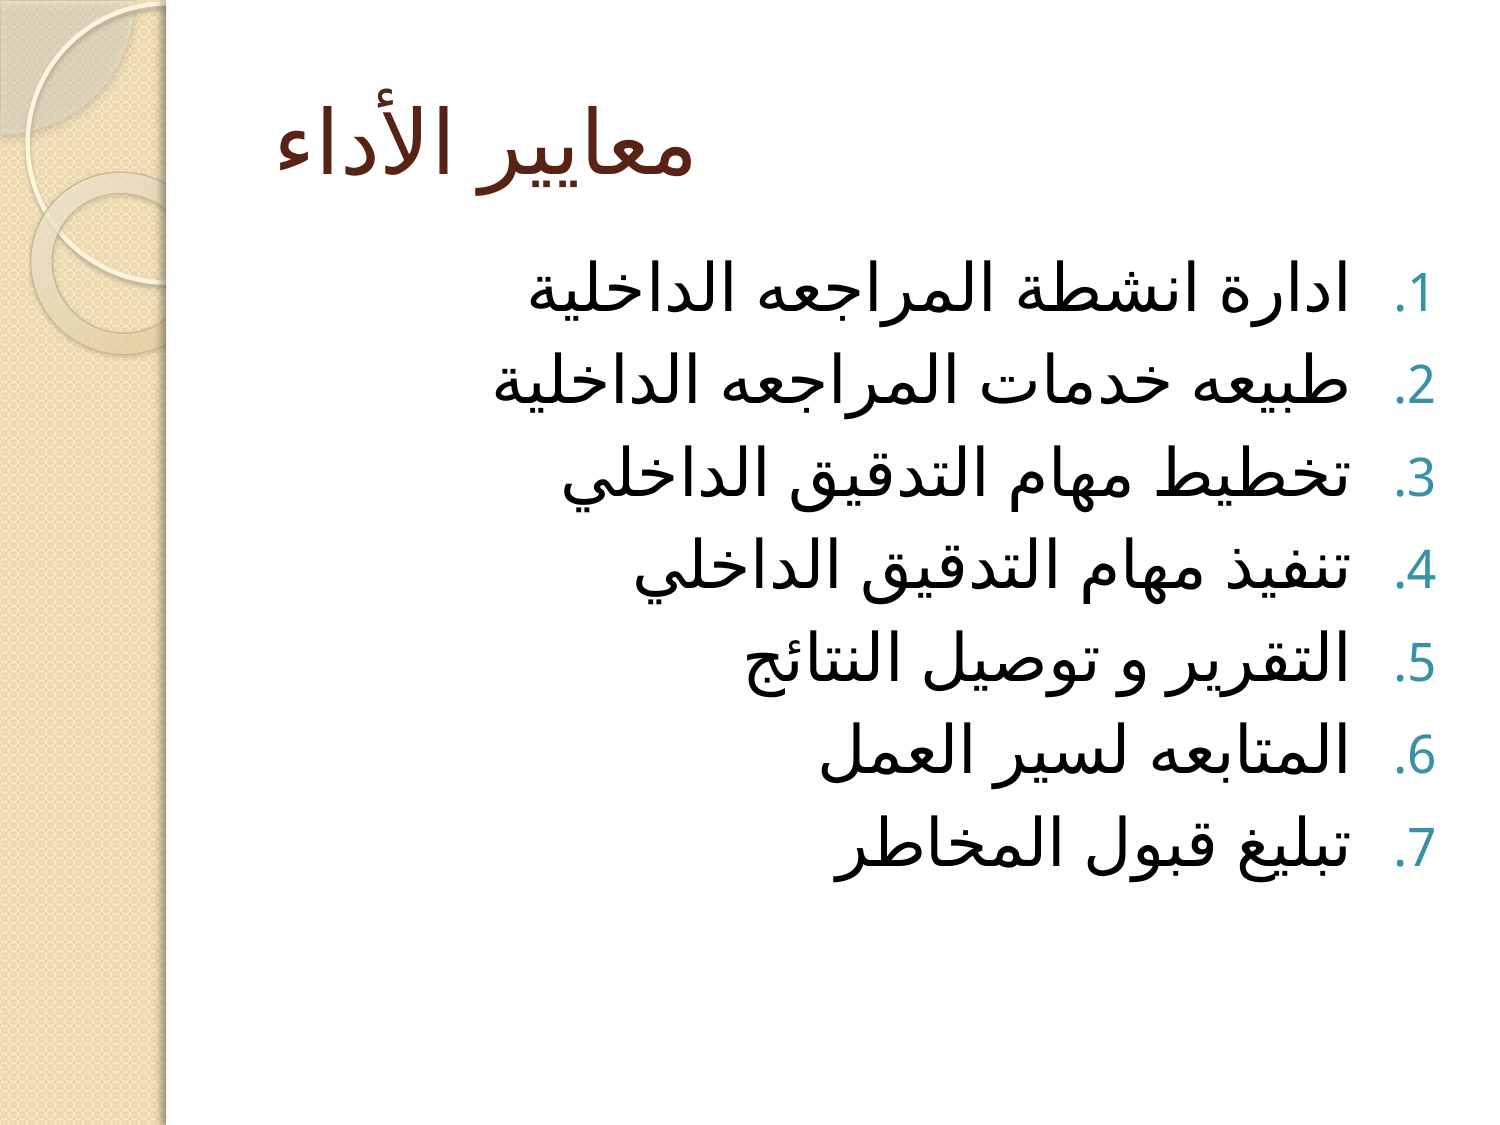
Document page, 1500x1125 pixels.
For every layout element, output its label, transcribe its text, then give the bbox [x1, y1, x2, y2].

list ادارة انشطة المراجعه الداخلية طبيعه خدمات المراجعه الداخلية تخطيط مهام التدقيق الداخلي تنفيذ مهام التدقيق الداخلي التقرير و توصيل النتائج المتابعه لسير العمل تبليغ قبول المخاطر [235, 237, 1466, 1025]
title معايير الأداء [235, 45, 1466, 233]
